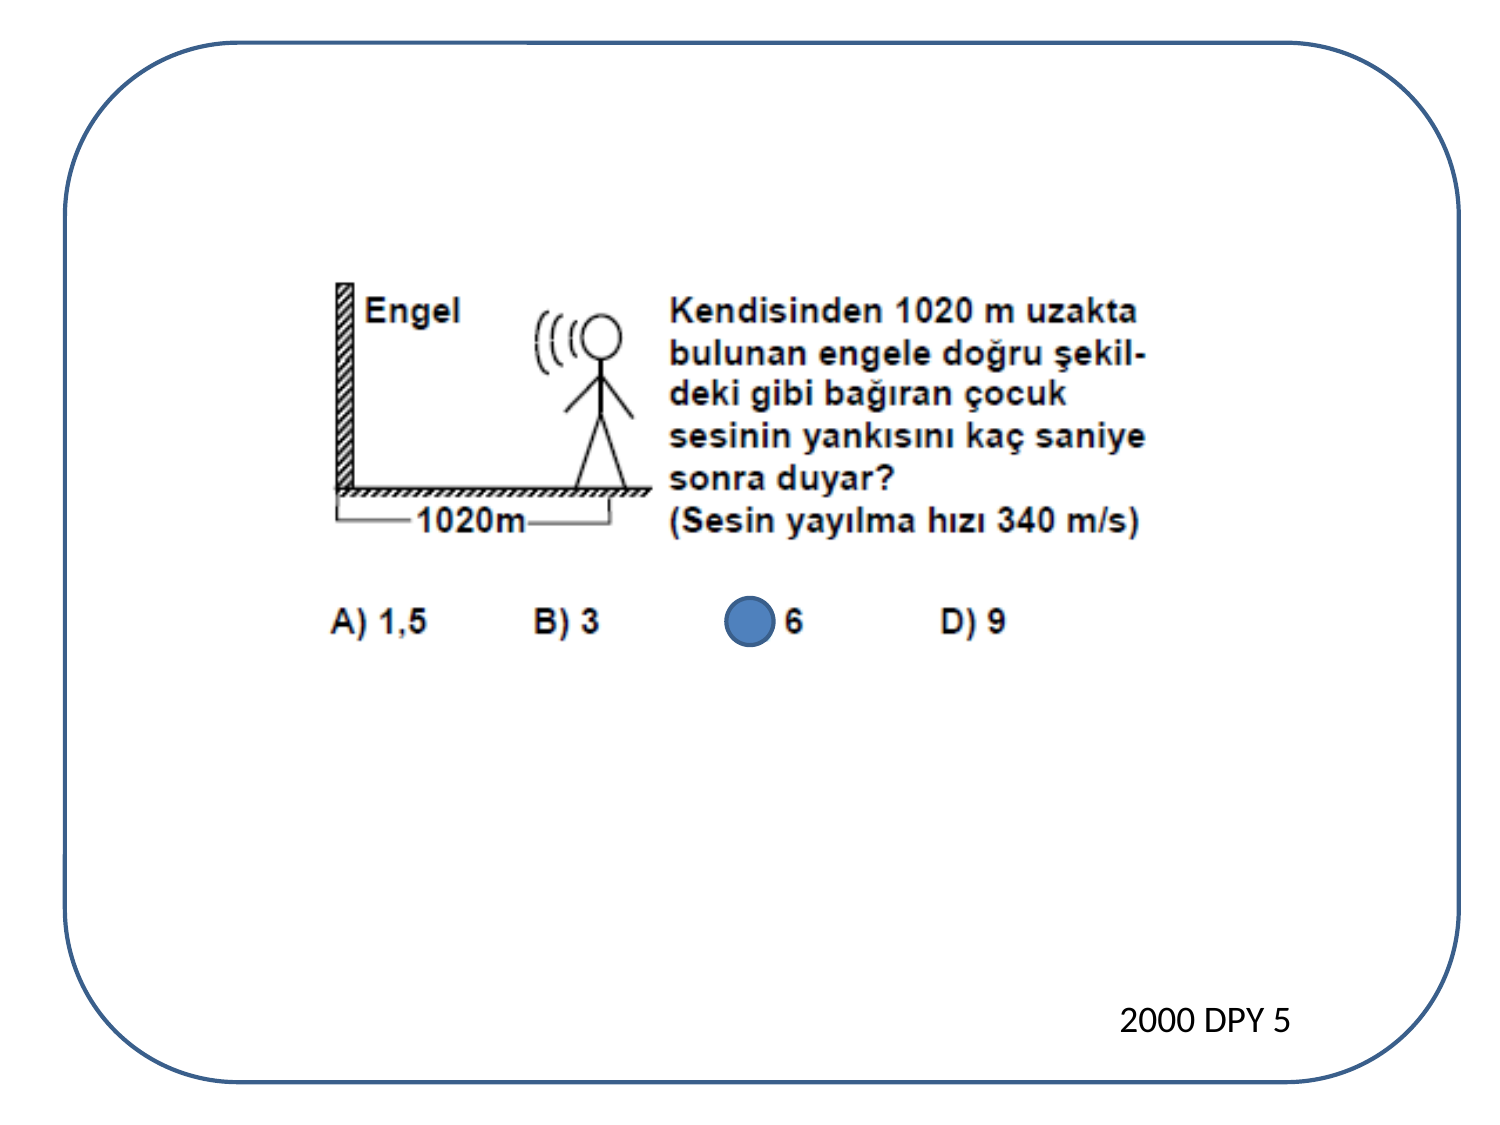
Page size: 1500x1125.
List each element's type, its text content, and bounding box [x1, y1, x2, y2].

text_box [62, 40, 1461, 1085]
text_box 2000 DPY 5 [1104, 987, 1332, 1048]
picture [300, 255, 1160, 691]
